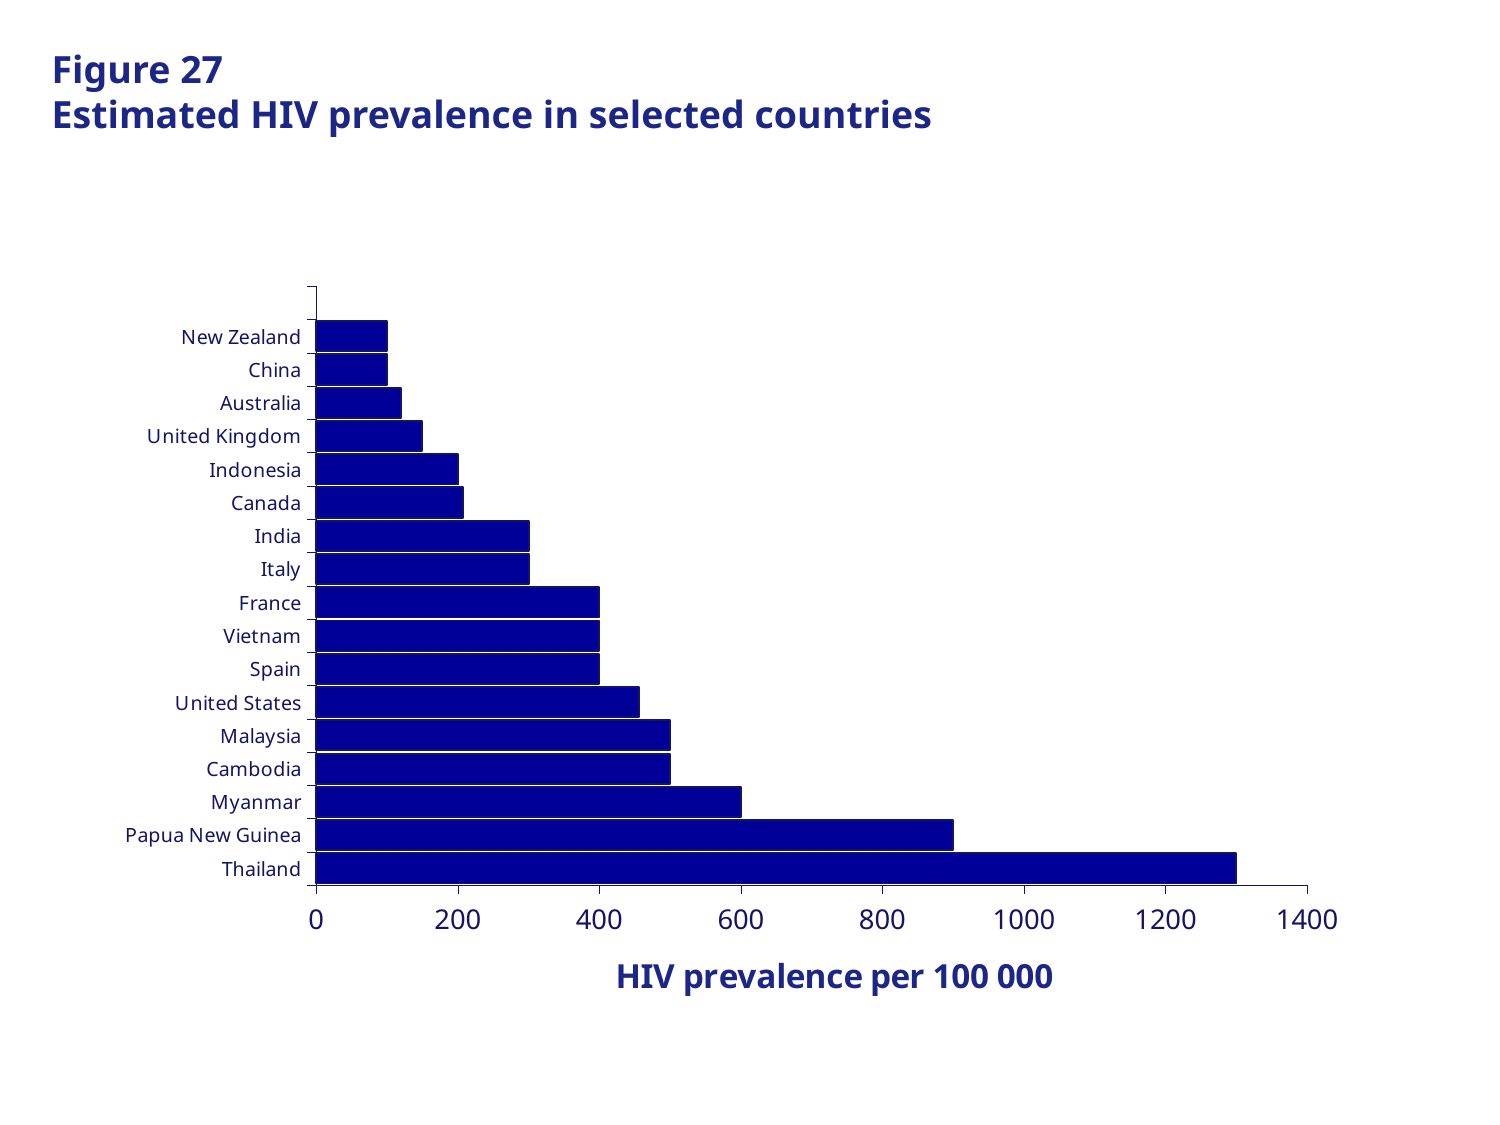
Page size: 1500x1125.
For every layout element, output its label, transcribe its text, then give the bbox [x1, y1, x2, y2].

chart [118, 199, 1428, 1089]
title Figure 27 Estimated HIV prevalence in selected countries [36, 38, 1341, 140]
